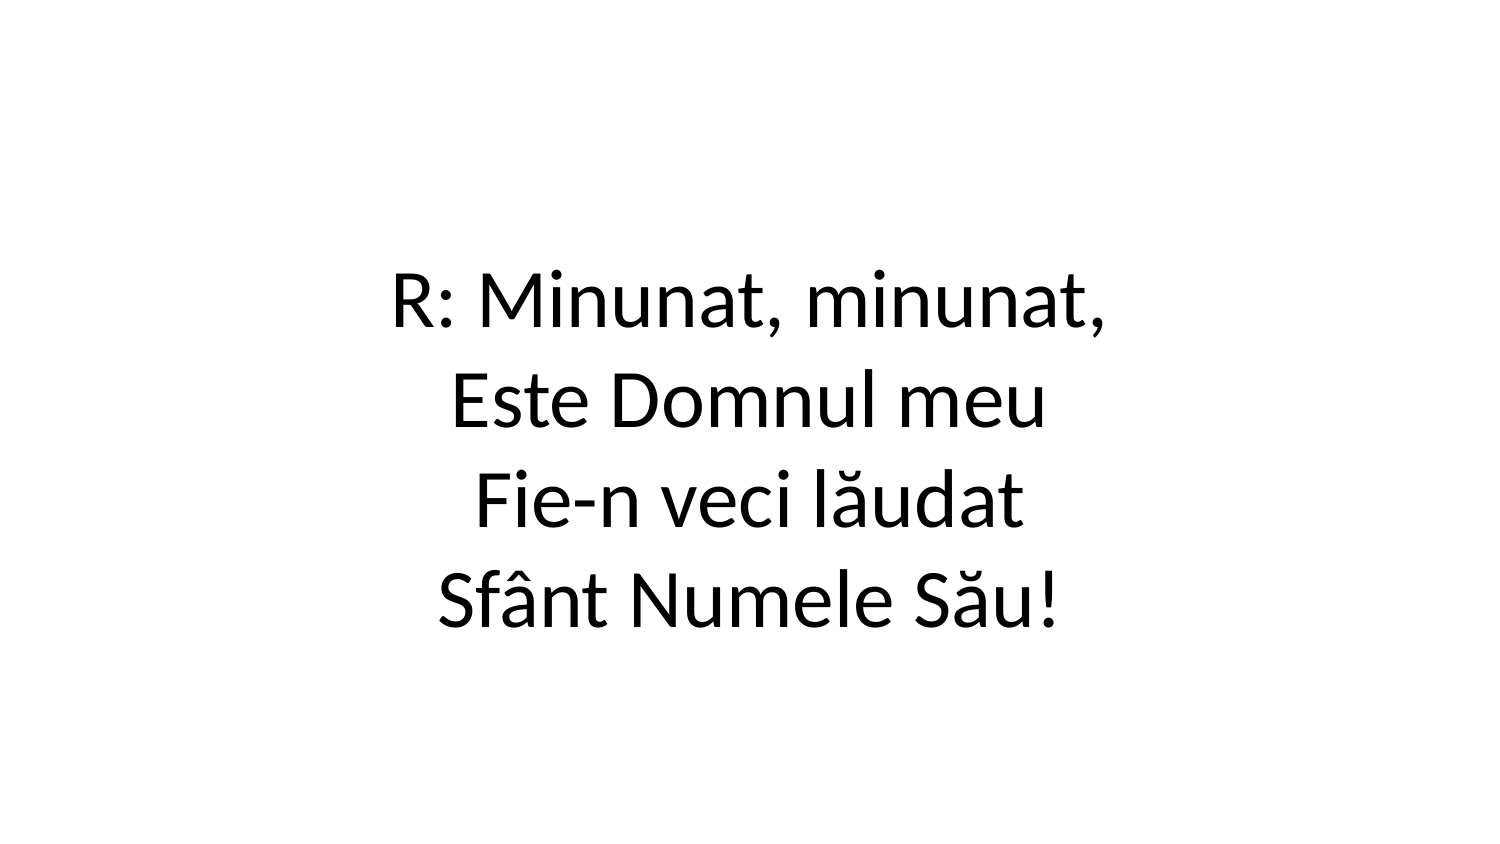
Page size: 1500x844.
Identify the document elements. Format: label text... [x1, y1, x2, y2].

text_box R: Minunat, minunat, Este Domnul meu Fie-n veci lăudat Sfânt Numele Său! [375, 192, 1125, 652]
